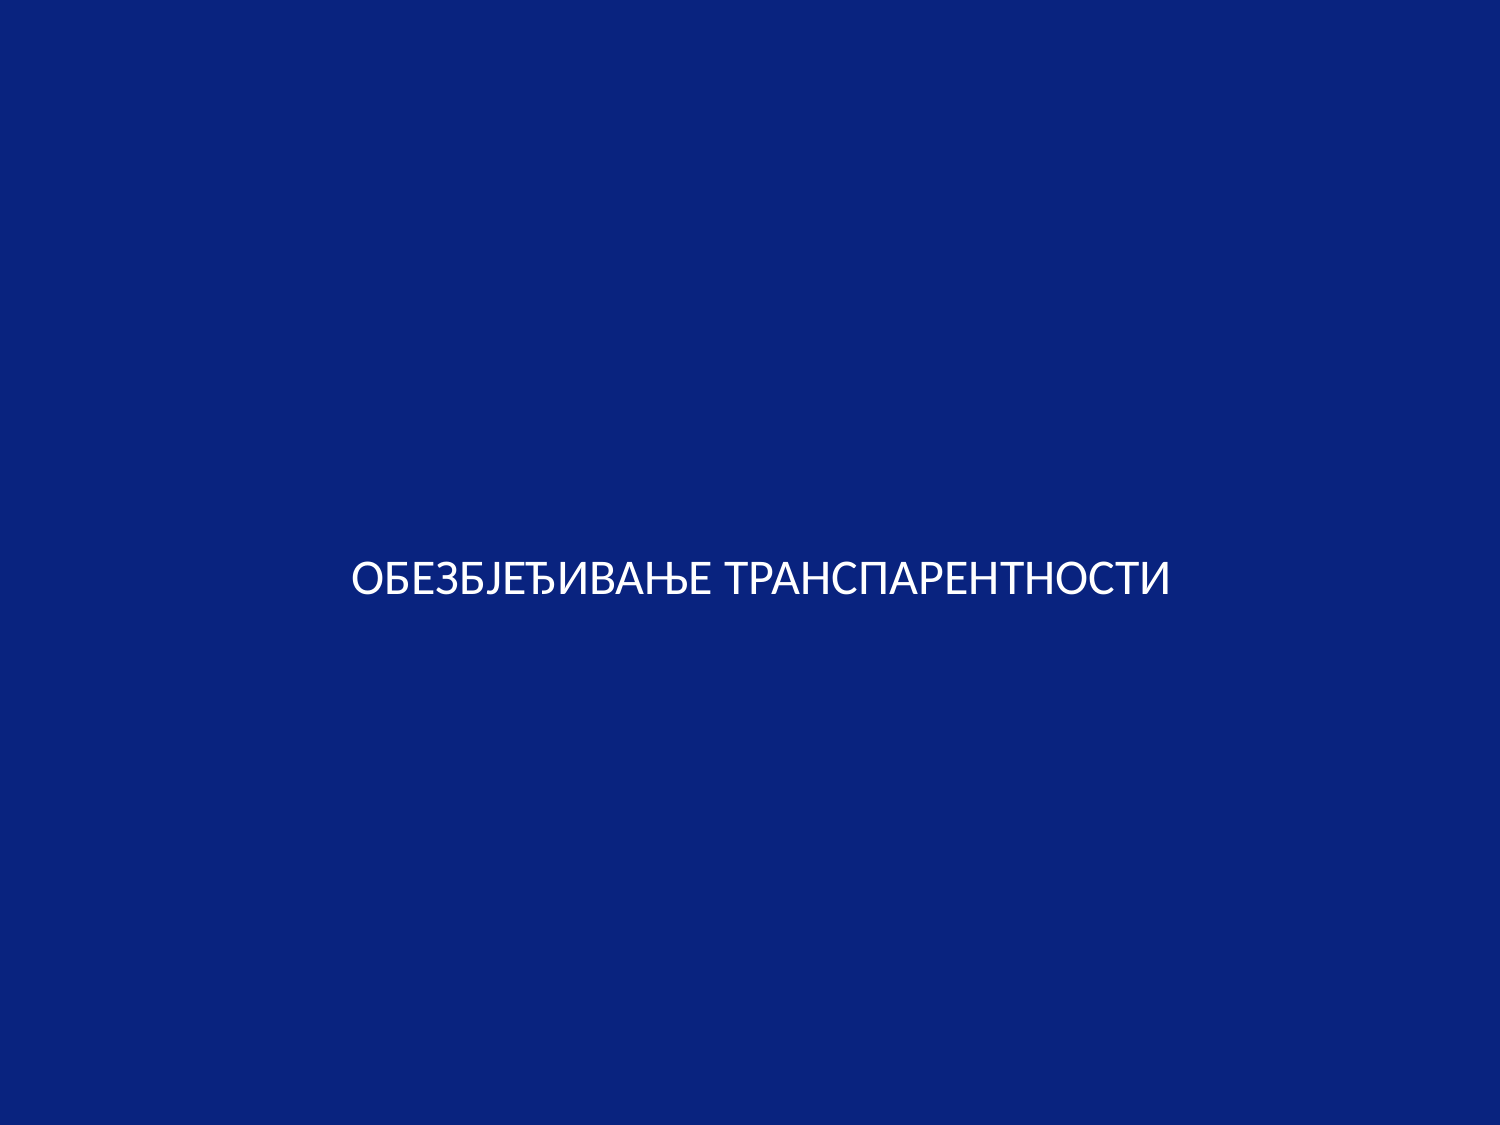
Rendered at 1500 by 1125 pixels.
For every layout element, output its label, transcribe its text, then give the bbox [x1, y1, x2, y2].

title ОБЕЗБЈЕЂИВАЊЕ ТРАНСПАРЕНТНОСТИ [76, 515, 1447, 634]
